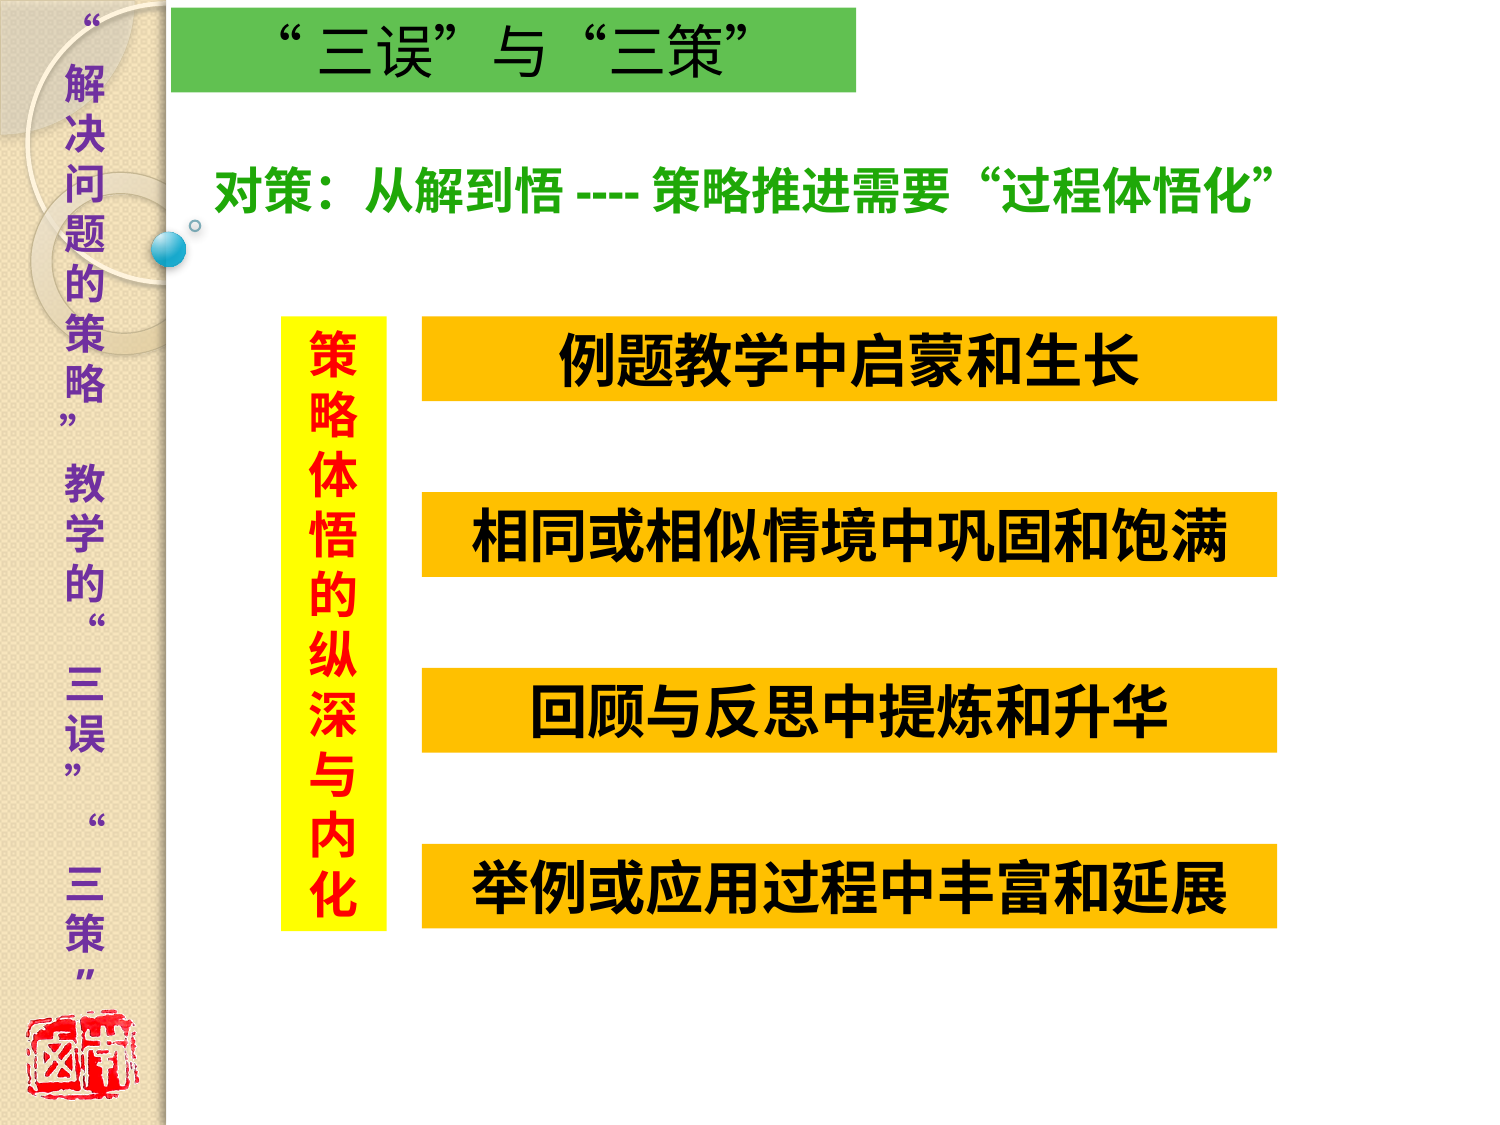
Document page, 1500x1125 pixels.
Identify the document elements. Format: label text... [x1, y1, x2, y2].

text_box 例题教学中启蒙和生长 [421, 316, 1278, 402]
picture [23, 1006, 142, 1102]
text_box 对策：从解到悟----策略推进需要“过程体悟化” [199, 152, 1393, 228]
text_box “三误”与“三策” [171, 7, 857, 93]
text_box 回顾与反思中提炼和升华 [421, 667, 1278, 753]
text_box 相同或相似情境中巩固和饱满 [421, 492, 1278, 577]
text_box 举例或应用过程中丰富和延展 [421, 843, 1278, 929]
text_box 策略体悟的纵深与内化 [281, 316, 387, 932]
text_box “解决问题的策略 ”教学的“三误”“三策 ” [35, 0, 136, 1003]
